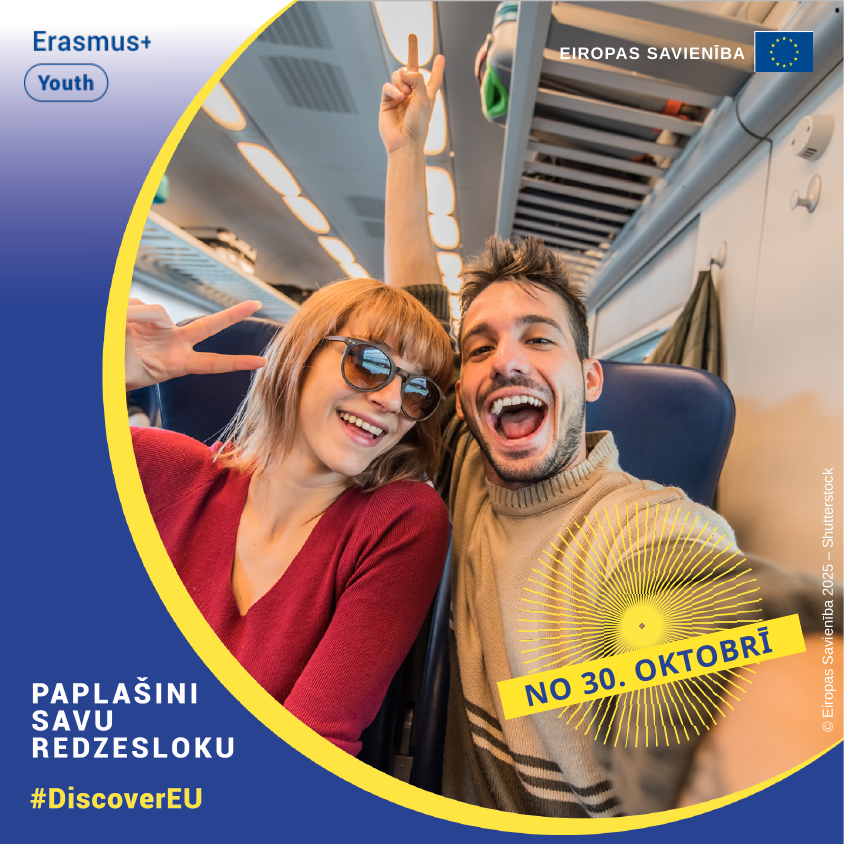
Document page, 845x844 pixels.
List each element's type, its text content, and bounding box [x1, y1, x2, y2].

list NO 30. oktobrī [497, 613, 807, 720]
picture [0, 0, 844, 844]
